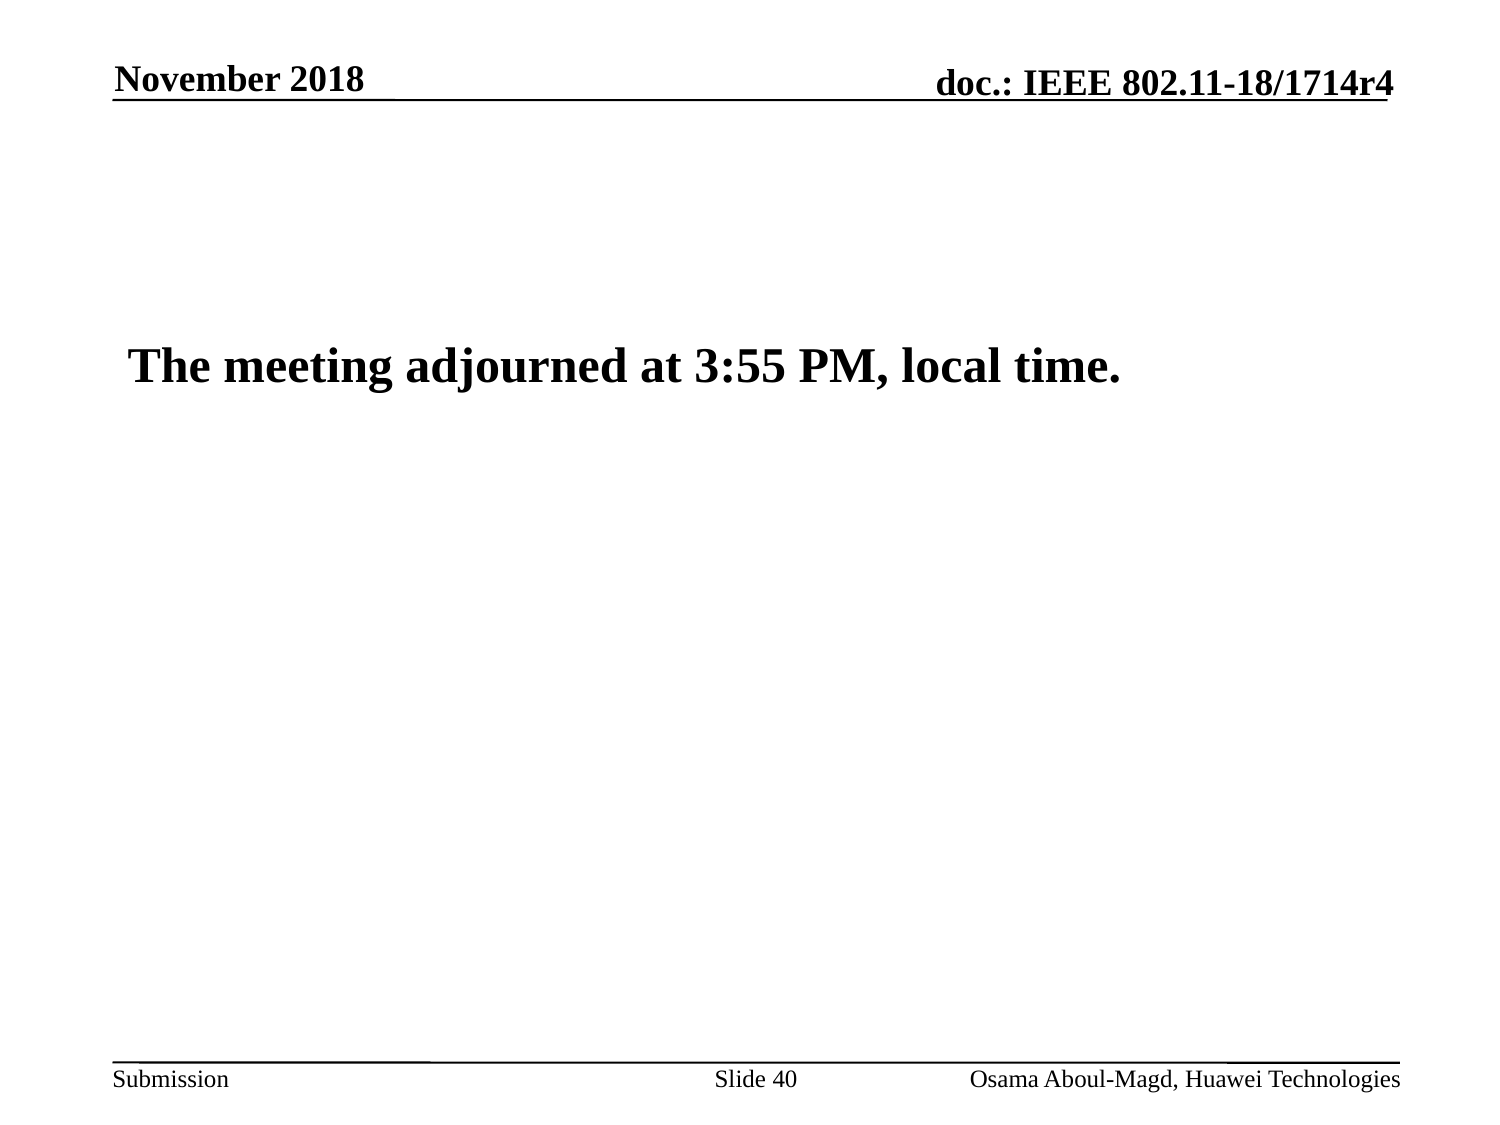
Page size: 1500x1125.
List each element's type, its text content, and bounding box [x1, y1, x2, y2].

list The meeting adjourned at 3:55 PM, local time. [112, 324, 1388, 1000]
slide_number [114, 54, 423, 100]
footer Osama Aboul-Magd, Huawei Technologies [878, 1061, 1402, 1093]
slide_number Slide 40 [712, 1061, 800, 1123]
